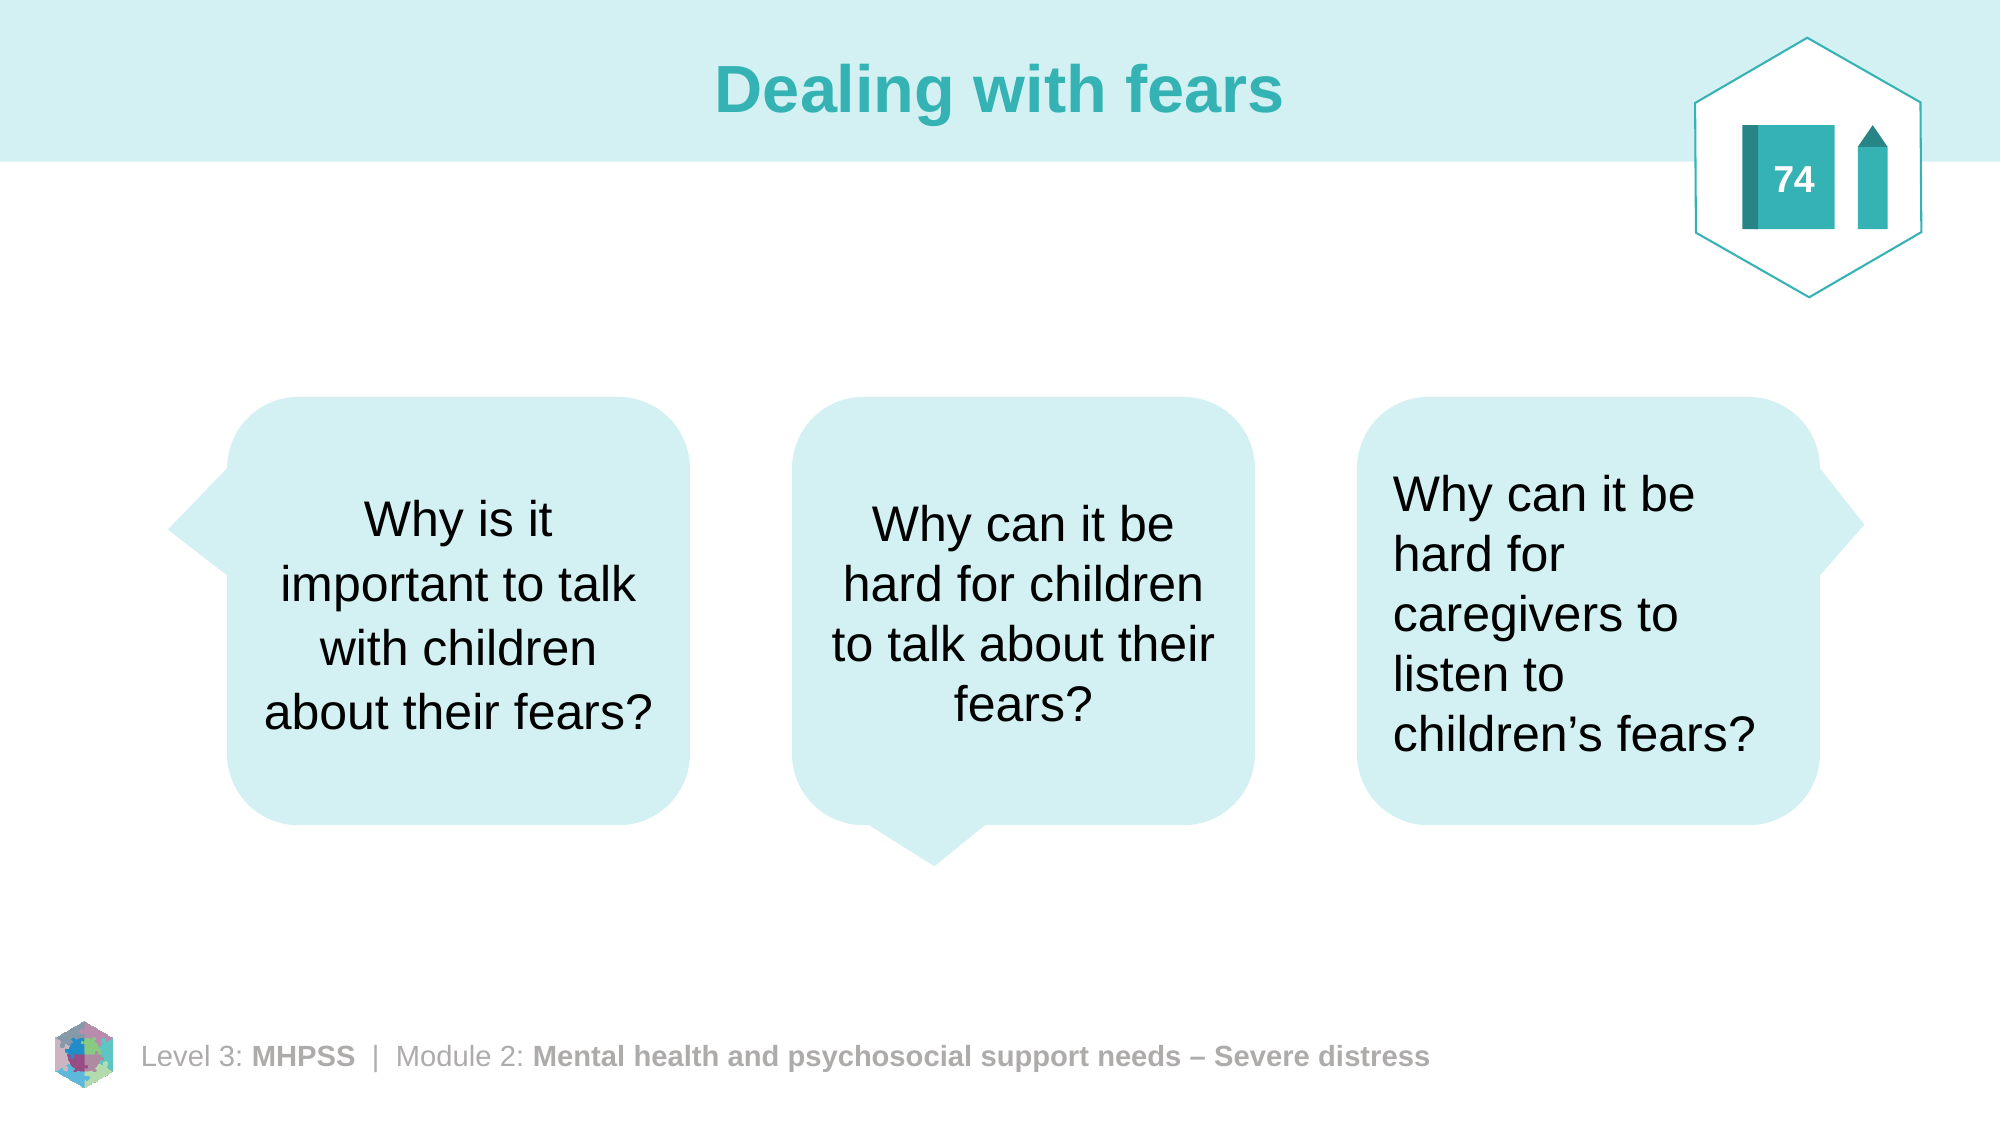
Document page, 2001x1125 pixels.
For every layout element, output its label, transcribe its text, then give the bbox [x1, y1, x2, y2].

title Dealing with fears [137, 19, 1634, 163]
text_box Why is it important to talk with children about their fears? [167, 396, 690, 826]
text_box Why can it be hard for caregivers to listen to children’s fears? [1357, 396, 1865, 826]
text_box Why can it be hard for children to talk about their fears? [791, 396, 1255, 867]
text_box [1639, 5, 1978, 330]
picture [55, 1021, 113, 1088]
